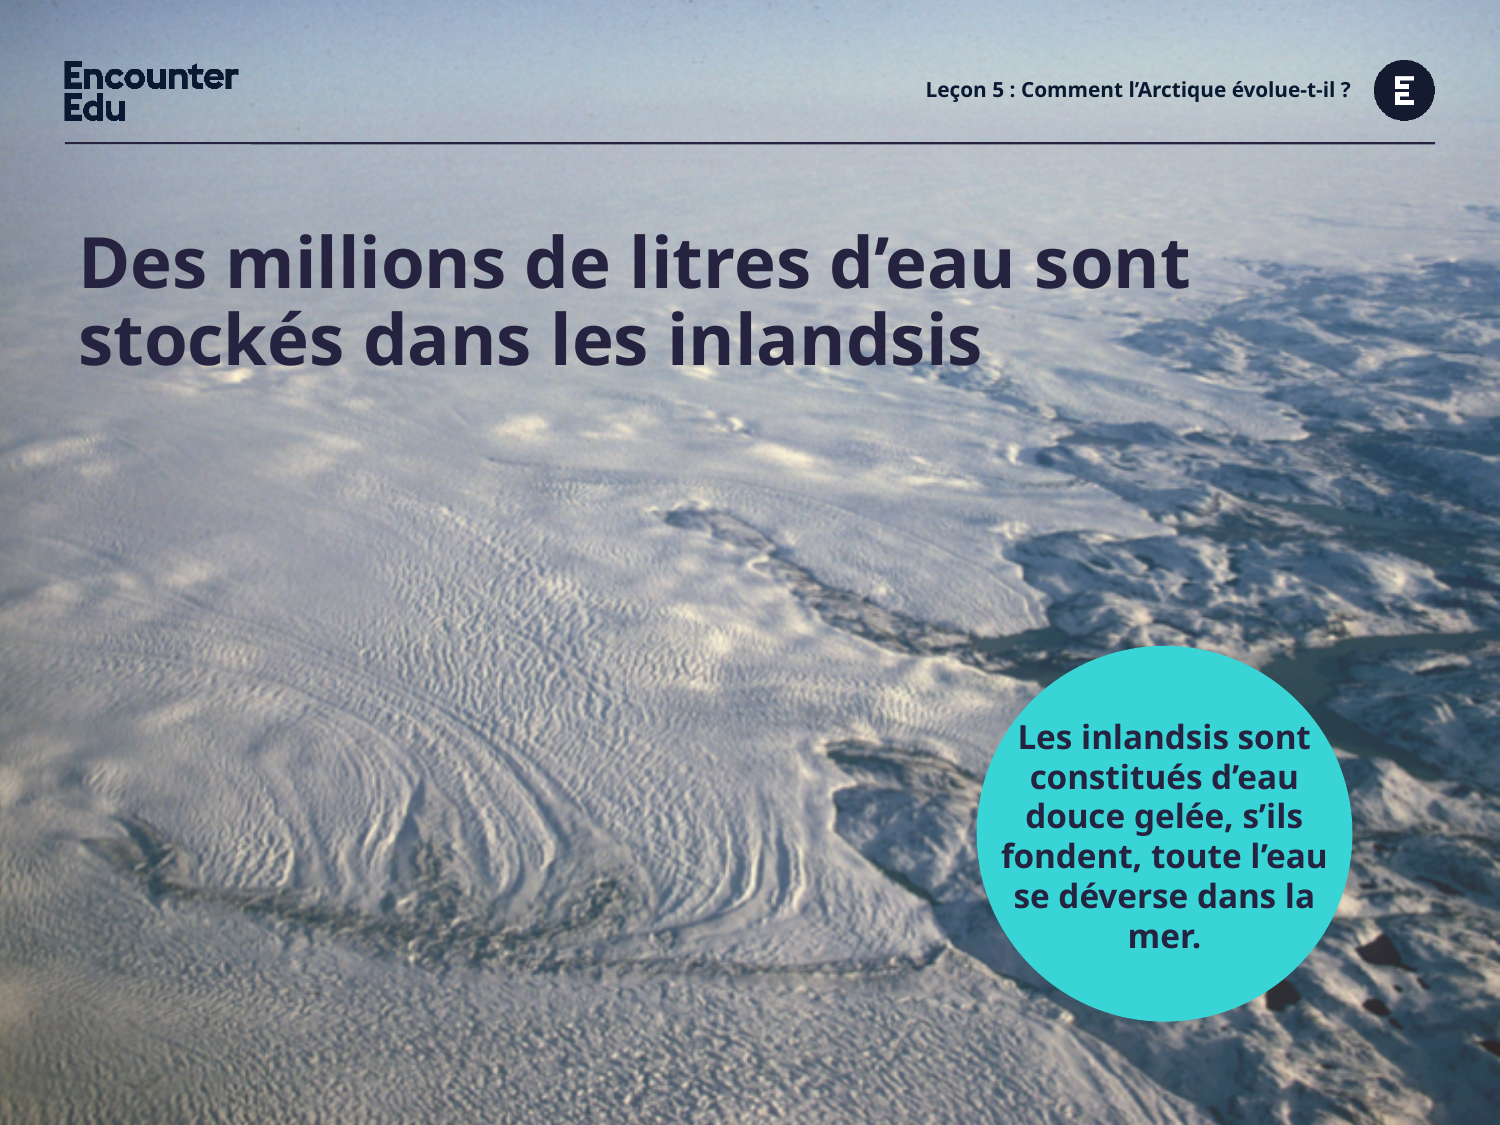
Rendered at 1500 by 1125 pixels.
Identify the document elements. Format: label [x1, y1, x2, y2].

picture [0, 0, 1500, 1125]
text_box [976, 645, 1353, 1022]
